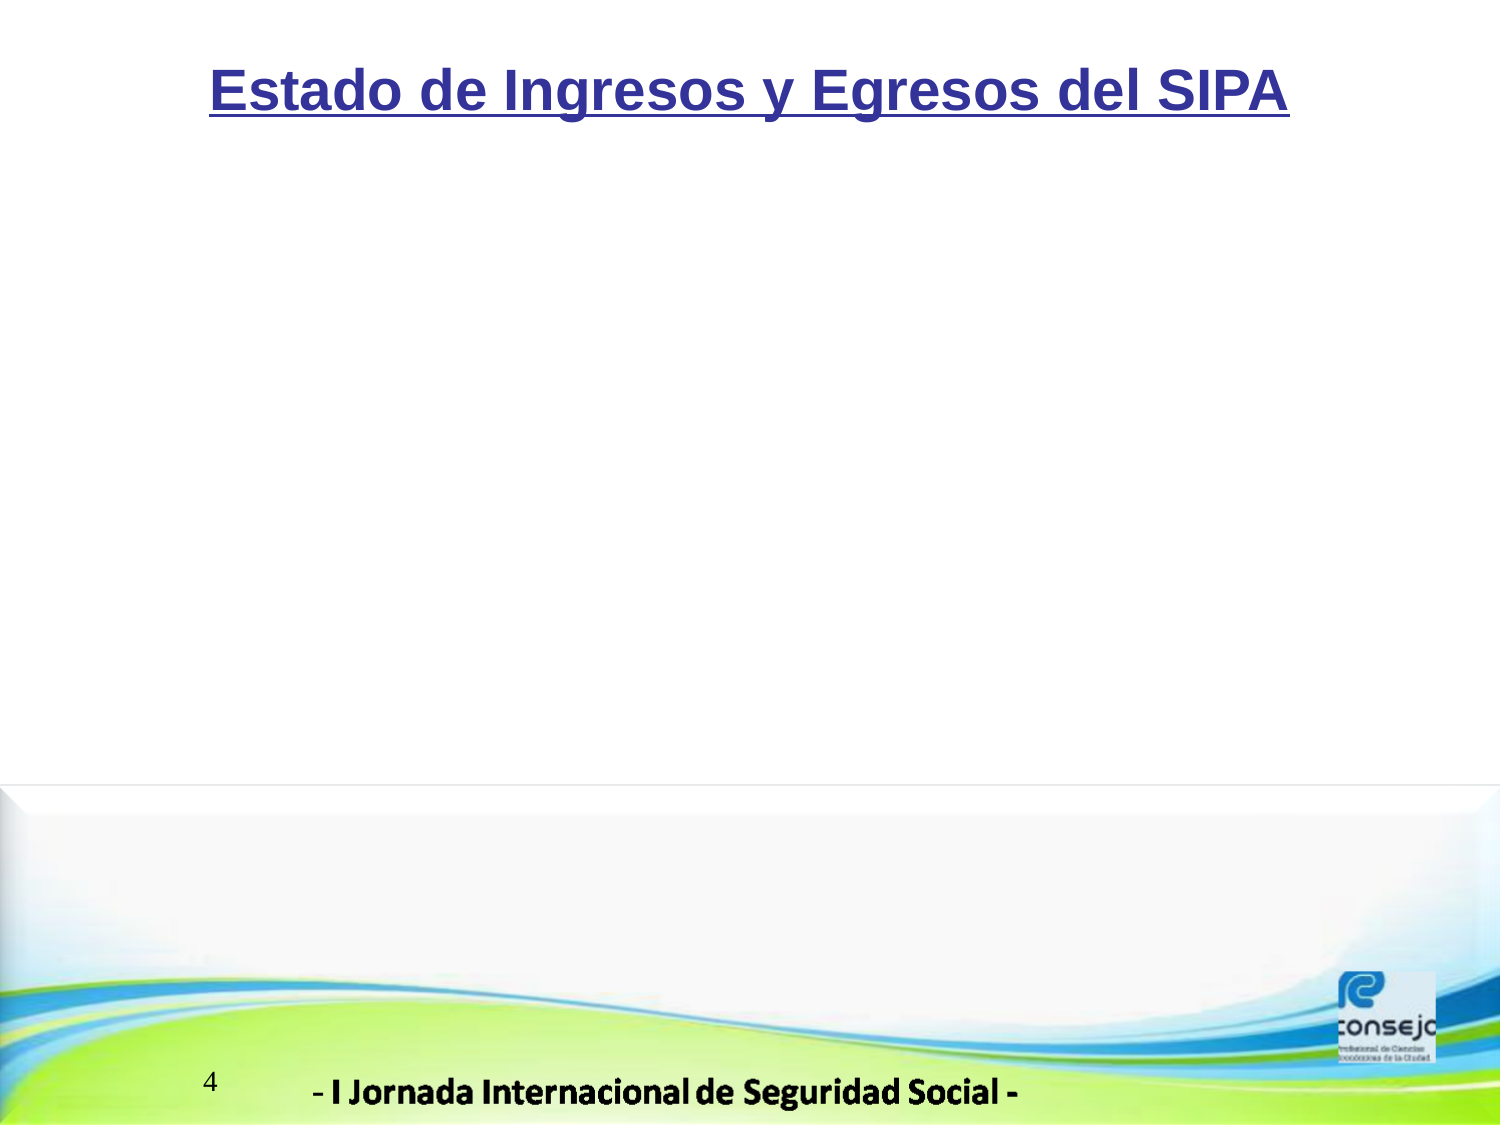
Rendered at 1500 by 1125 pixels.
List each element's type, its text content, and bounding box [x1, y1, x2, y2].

slide_number 4 [0, 1054, 234, 1125]
title Estado de Ingresos y Egresos del SIPA [75, 45, 1425, 233]
picture [0, 780, 1500, 1125]
